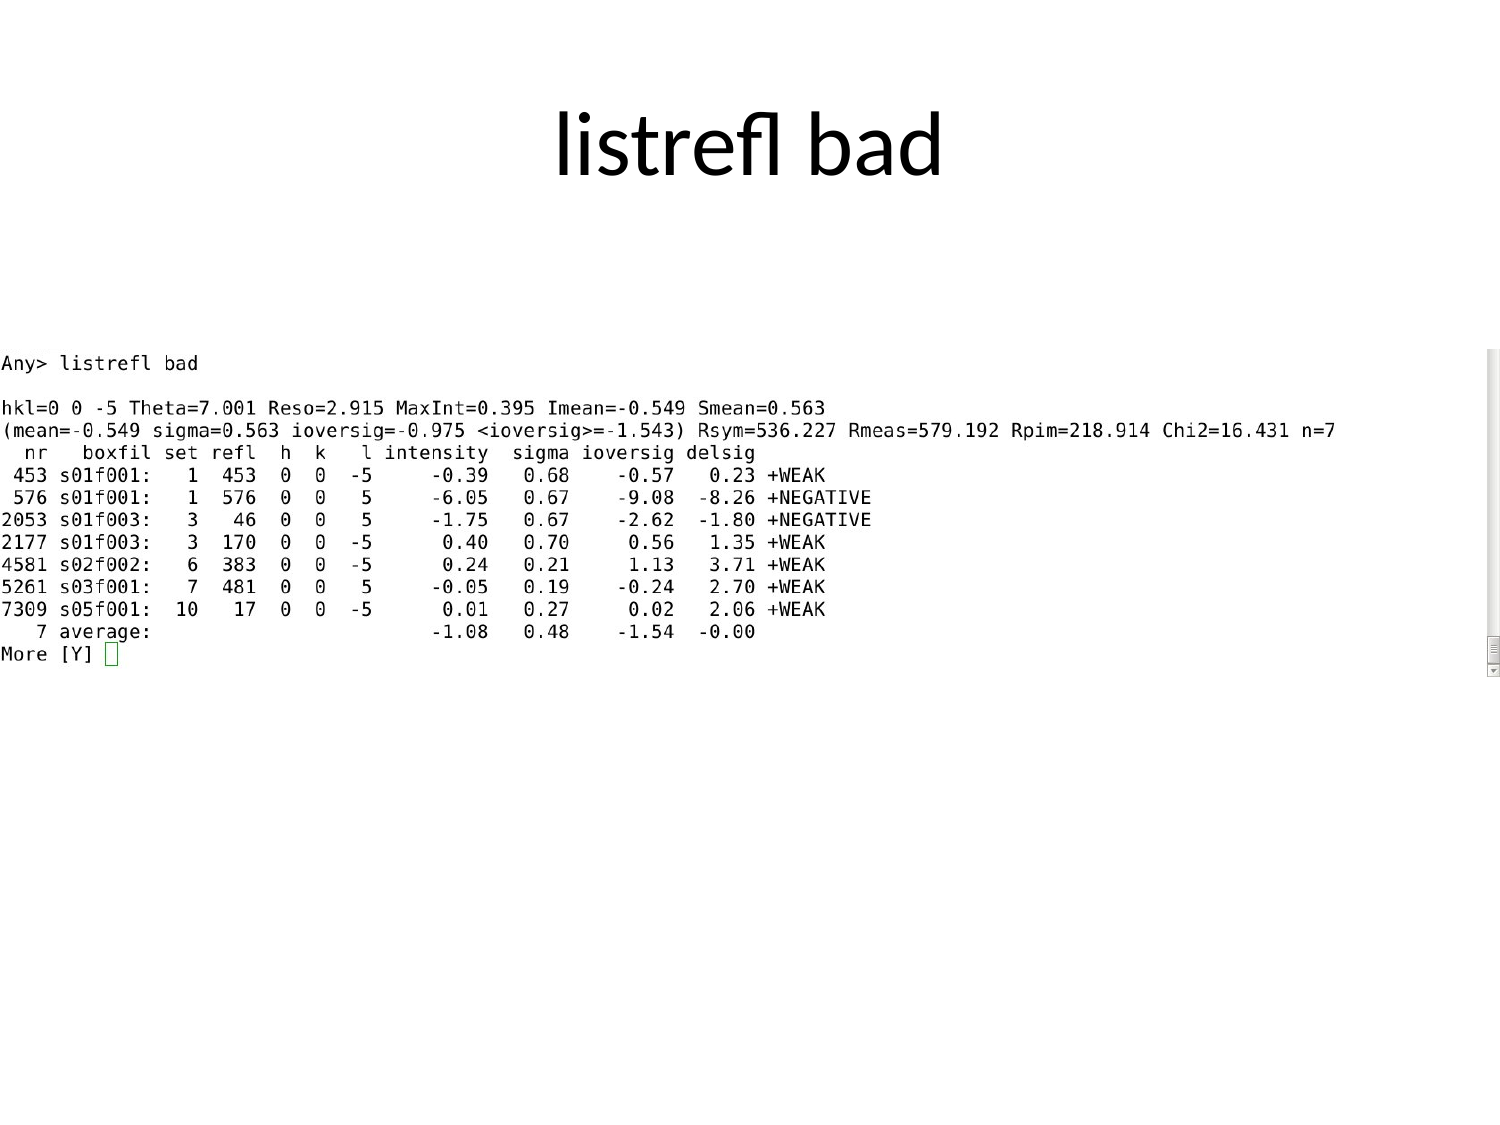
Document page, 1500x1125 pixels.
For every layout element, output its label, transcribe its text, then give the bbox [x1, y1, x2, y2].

title listrefl bad [75, 45, 1425, 233]
picture [0, 349, 1500, 677]
